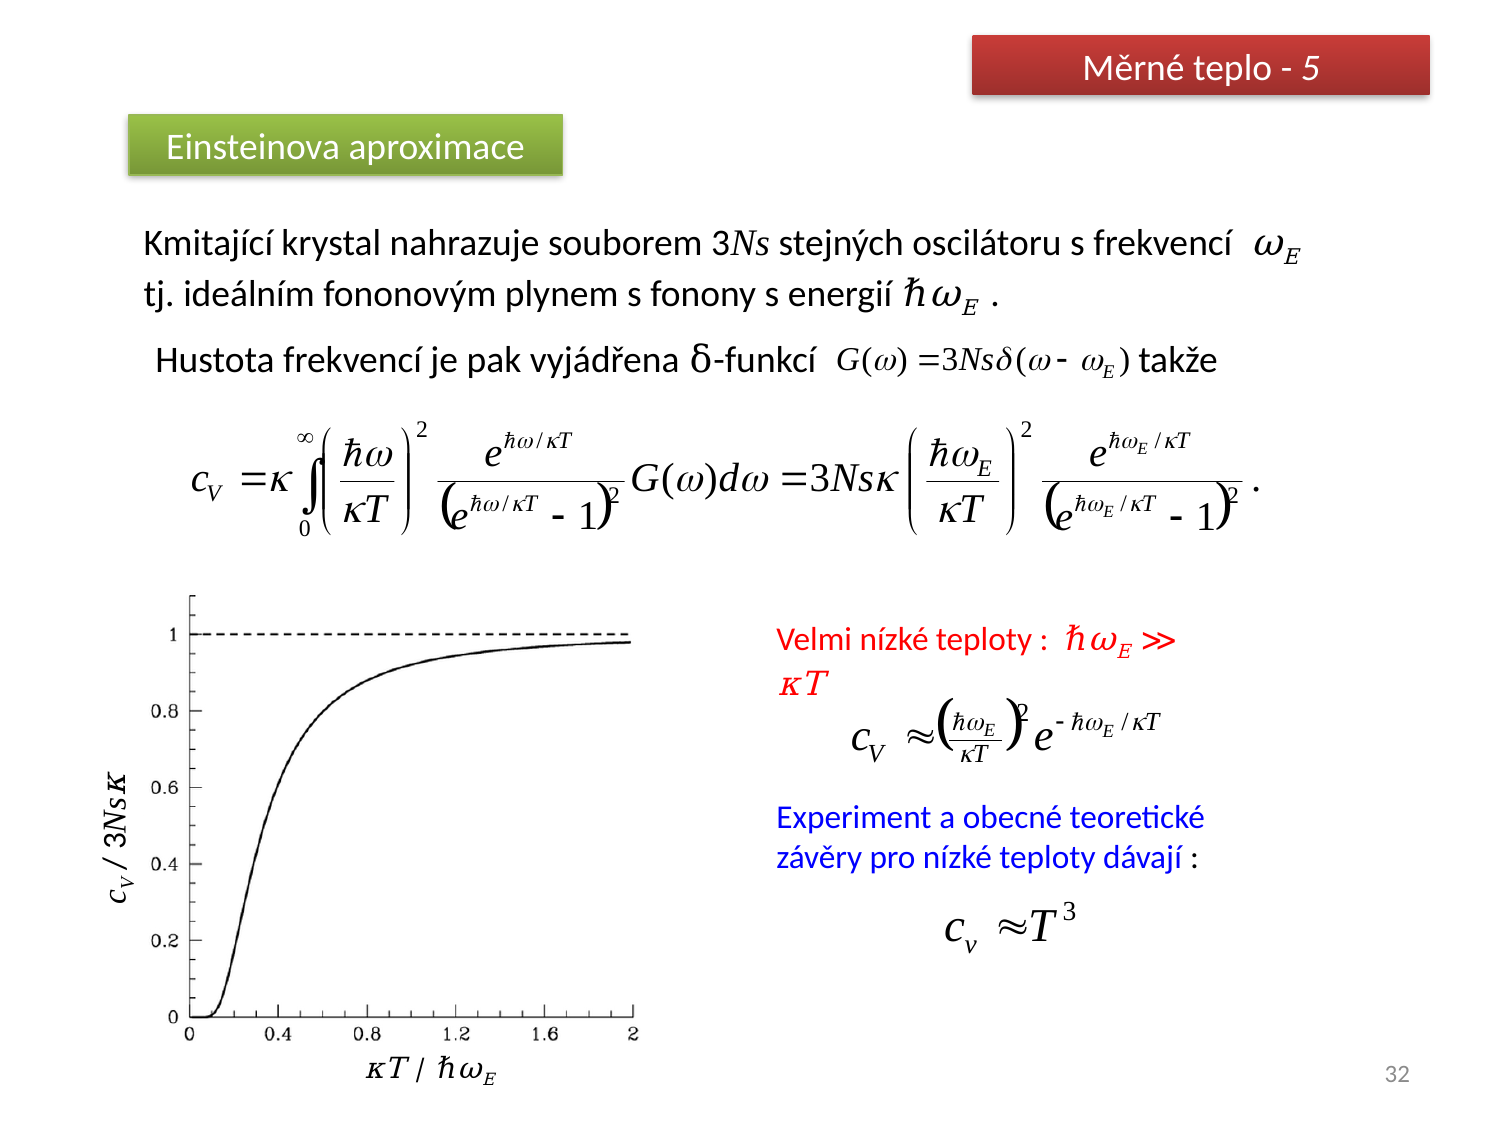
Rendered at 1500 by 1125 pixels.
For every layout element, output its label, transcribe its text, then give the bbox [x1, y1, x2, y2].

text_box Měrné teplo - 5 [972, 35, 1430, 95]
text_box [184, 409, 1266, 547]
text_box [937, 890, 1084, 966]
text_box Kmitající krystal nahrazuje souborem 3Ns stejných oscilátoru s frekvencí ωE tj. ideálním fononovým plynem s fonony s energií ℏωE . [128, 210, 1336, 328]
text_box Einsteinova aproximace [128, 114, 563, 176]
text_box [84, 585, 663, 1091]
slide_number 32 [1074, 1042, 1425, 1103]
text_box Experiment a obecné teoretické závěry pro nízké teploty dávají : [761, 788, 1243, 1003]
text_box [140, 327, 1255, 389]
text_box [761, 609, 1243, 774]
